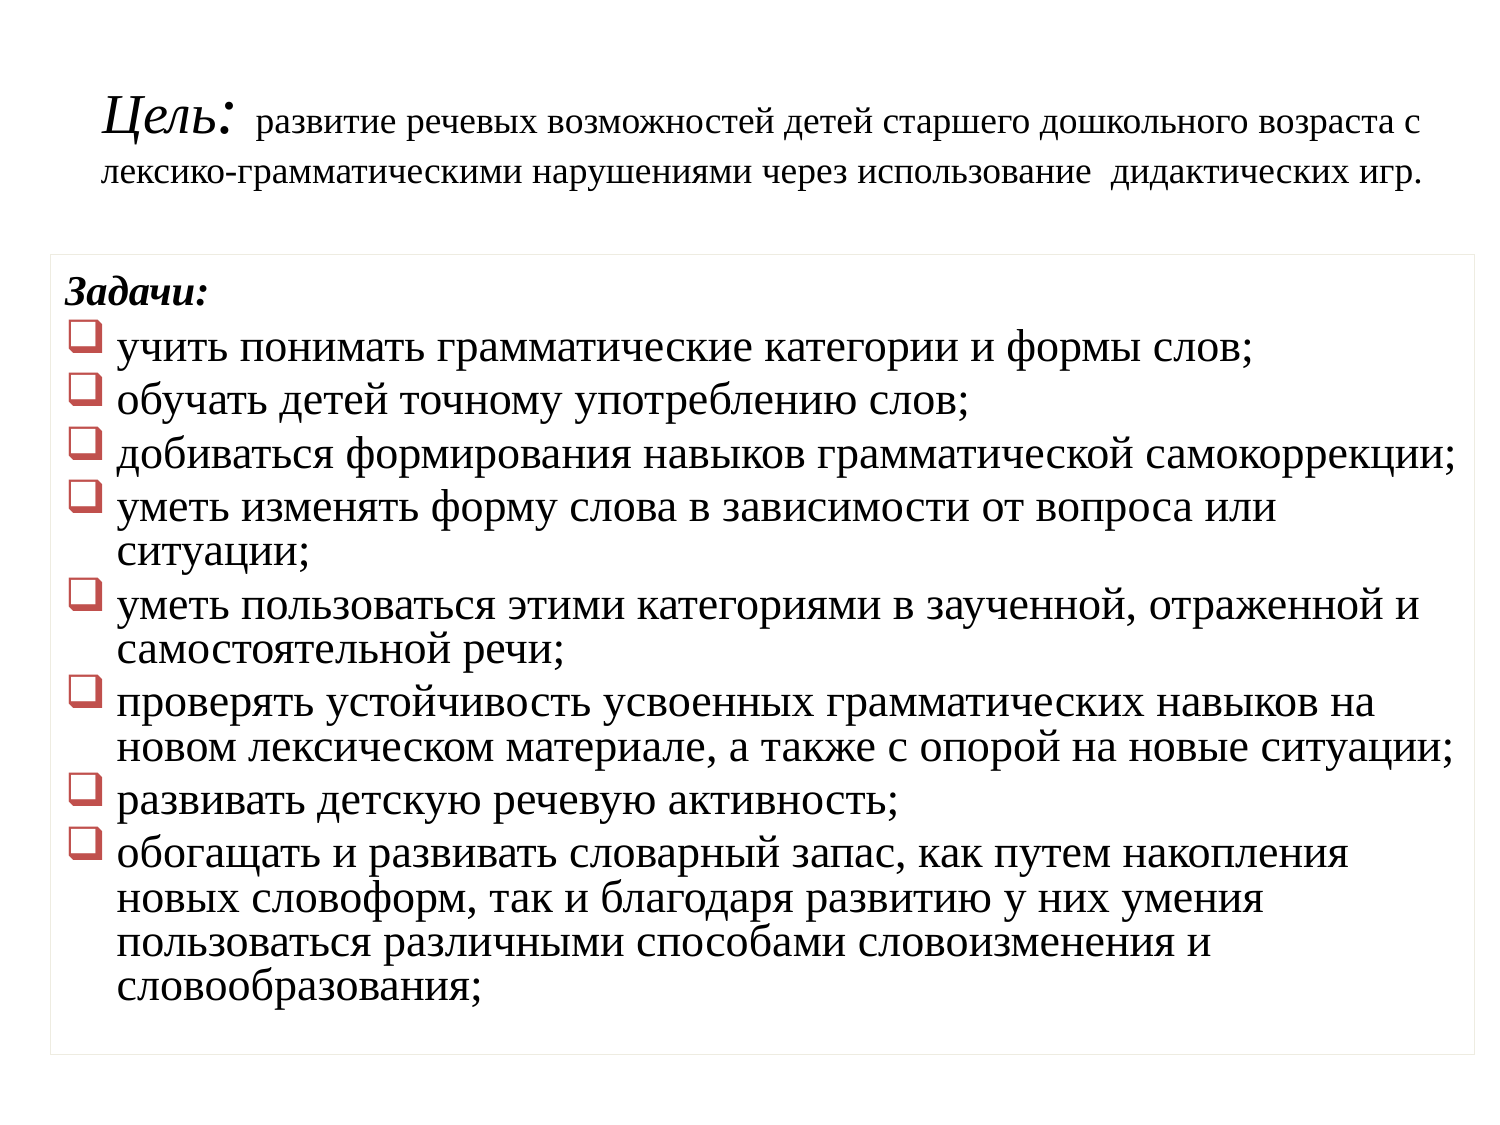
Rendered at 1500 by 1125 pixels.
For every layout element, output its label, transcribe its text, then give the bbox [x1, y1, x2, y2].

title Цель: развитие речевых возможностей детей старшего дошкольного возраста с лексико-грамматическими нарушениями через использование дидактических игр. [50, 23, 1475, 235]
list Задачи: учить понимать грамматические категории и формы слов; обучать детей точному употреблению слов; добиваться формирования навыков грамматической самокоррекции; уметь изменять форму слова в зависимости от вопроса или ситуации; уметь пользоваться этими категориями в заученной, отраженной и самостоятельной речи; проверять устойчивость усвоенных грамматических навыков на новом лексическом материале, а также с опорой на новые ситуации; развивать детскую речевую активность; обогащать и развивать словарный запас, как путем накопления новых словоформ, так и благодаря развитию у них умения пользоваться различными способами словоизменения и словообразования; [50, 254, 1475, 1055]
